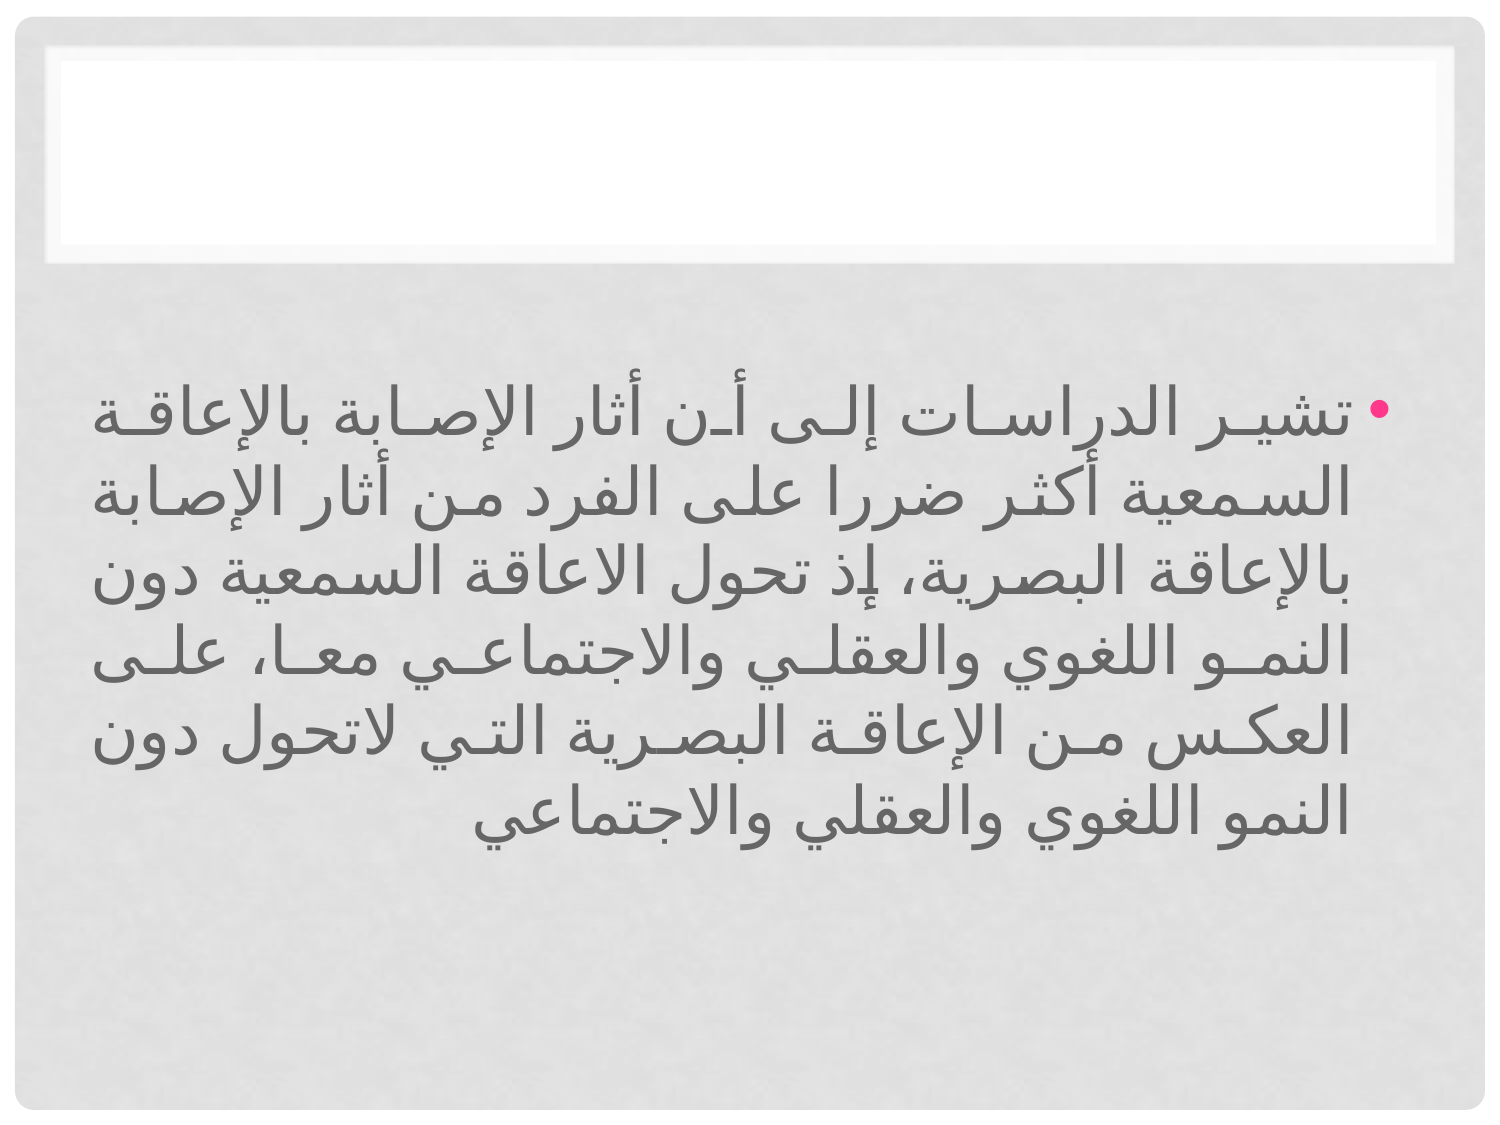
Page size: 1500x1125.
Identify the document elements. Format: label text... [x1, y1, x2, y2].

list تشير الدراسات إلى أن أثار الإصابة بالإعاقة السمعية أكثر ضررا على الفرد من أثار الإصابة بالإعاقة البصرية، إذ تحول الاعاقة السمعية دون النمو اللغوي والعقلي والاجتماعي معا، على العكس من الإعاقة البصرية التي لاتحول دون النمو اللغوي والعقلي والاجتماعي [75, 287, 1425, 1005]
